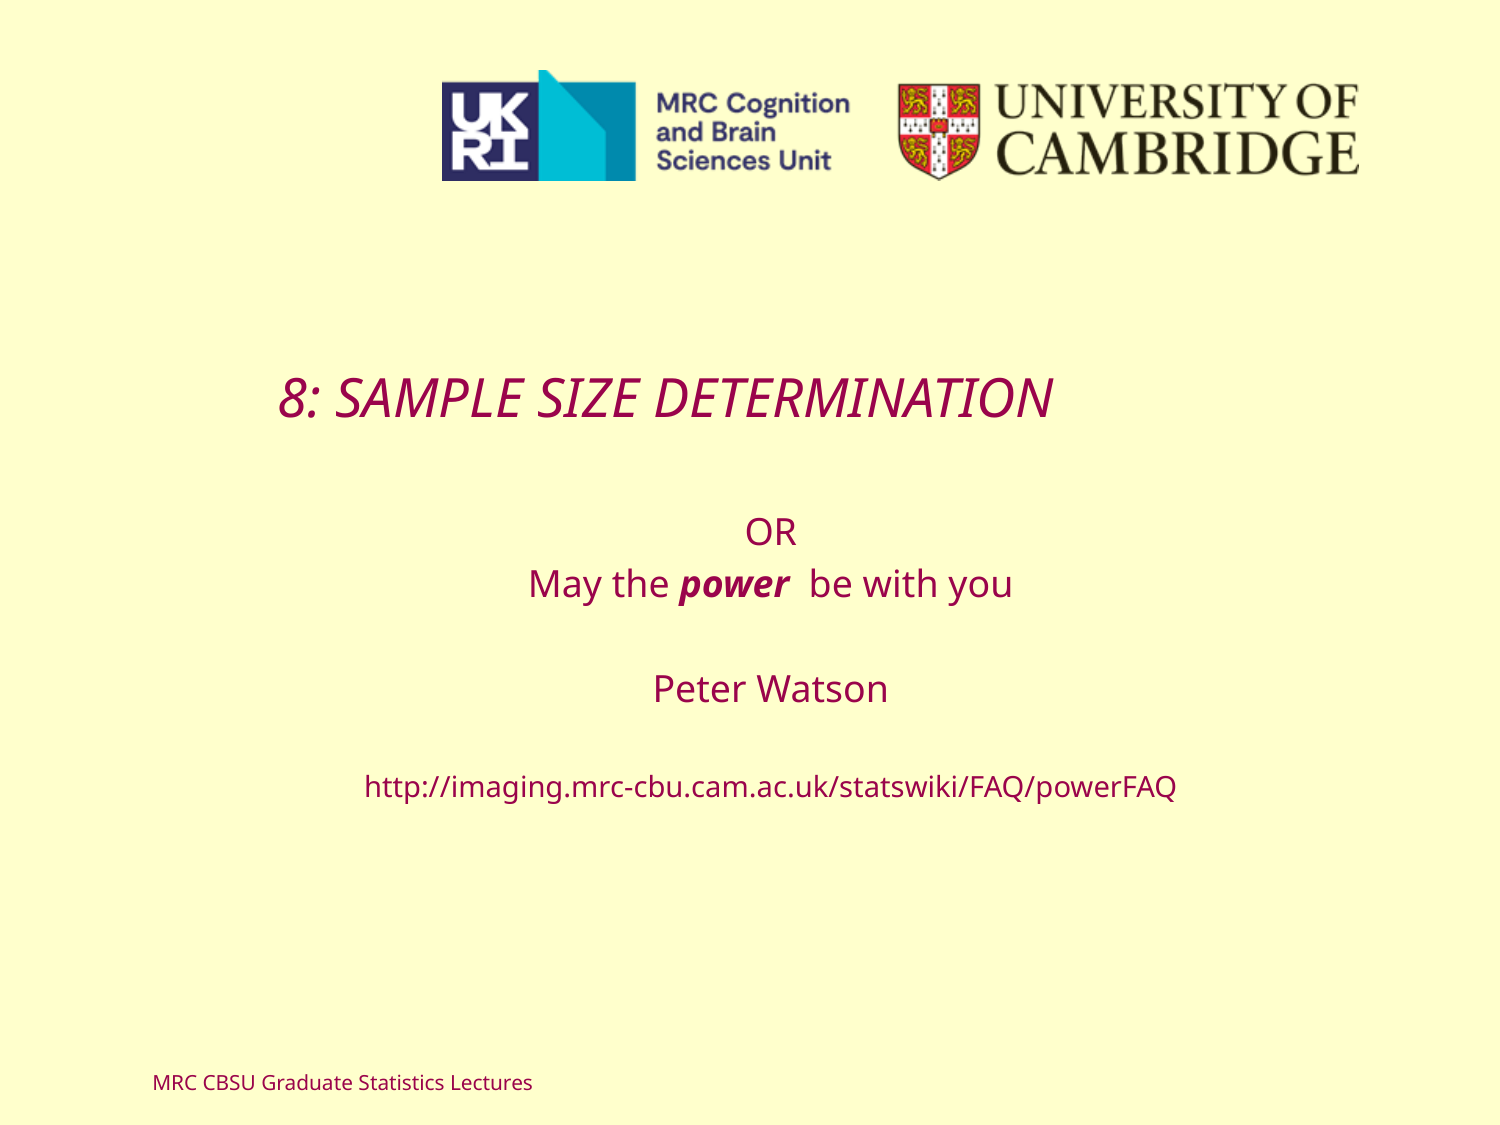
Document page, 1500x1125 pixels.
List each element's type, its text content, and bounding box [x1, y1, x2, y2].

picture [442, 70, 1359, 181]
subtitle OR May the power be with you Peter Watson http://imaging.mrc-cbu.cam.ac.uk/statswiki/FAQ/powerFAQ [262, 500, 1280, 553]
footer MRC CBSU Graduate Statistics Lectures [137, 1062, 988, 1101]
title 8: SAMPLE SIZE DETERMINATION [262, 312, 1279, 488]
